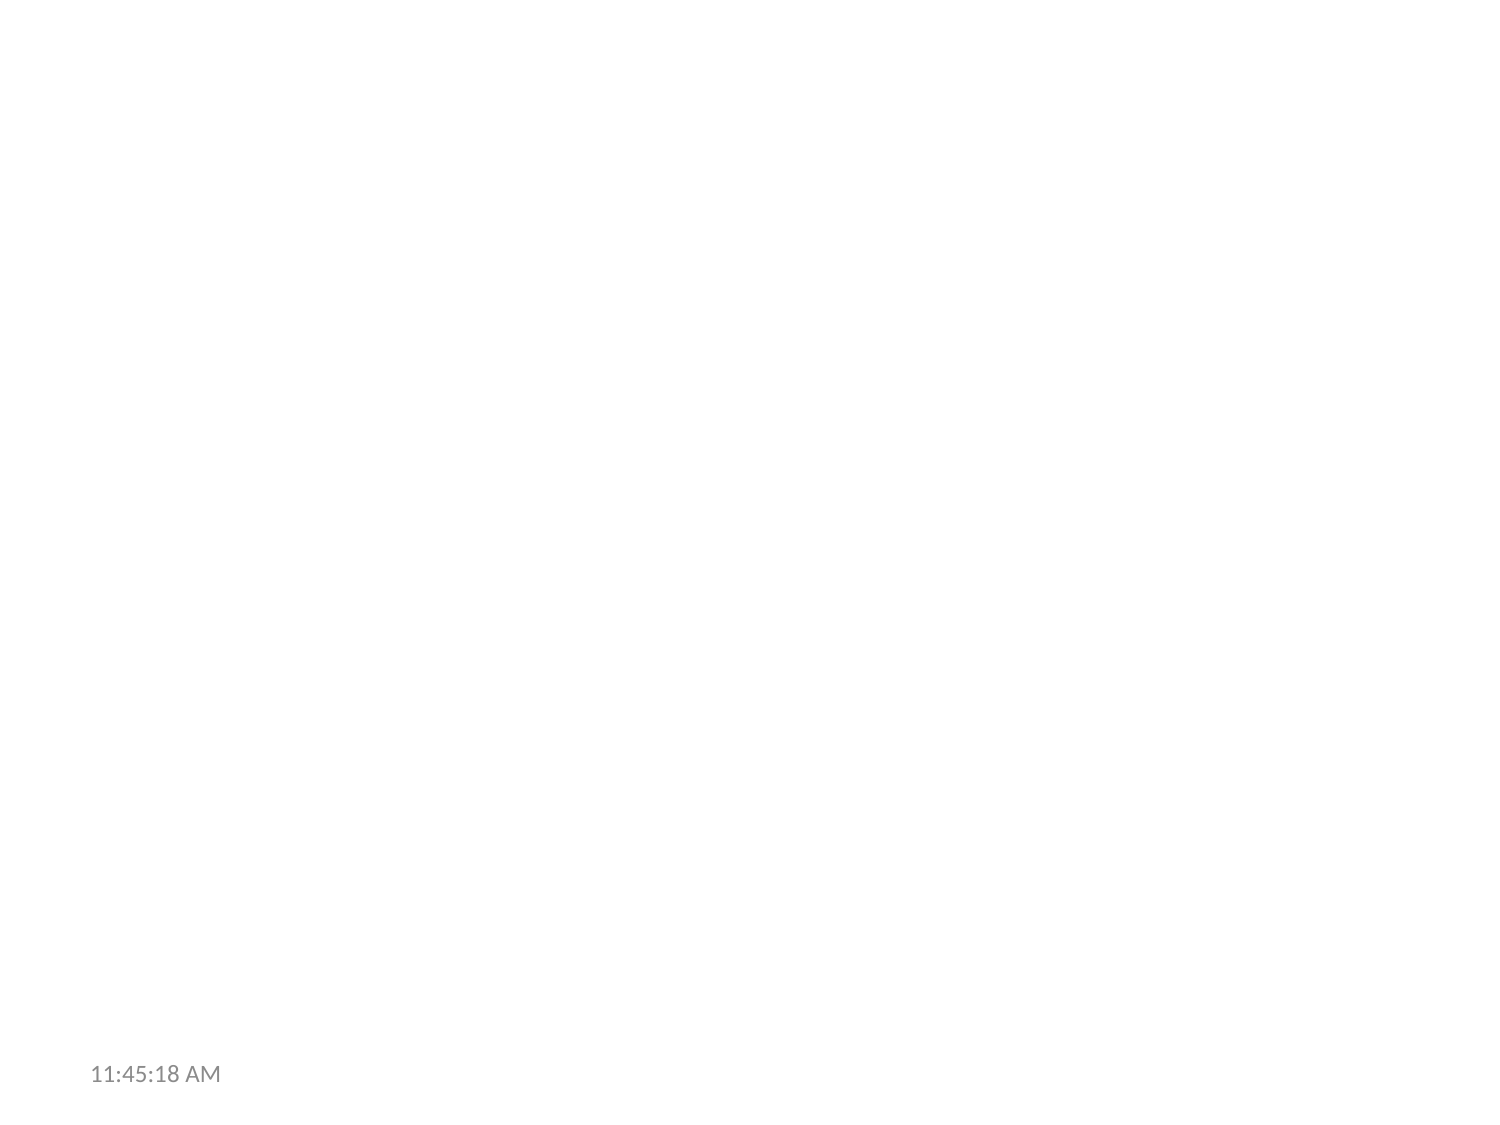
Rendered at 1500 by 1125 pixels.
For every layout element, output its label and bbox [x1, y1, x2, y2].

slide_number [75, 1042, 425, 1103]
